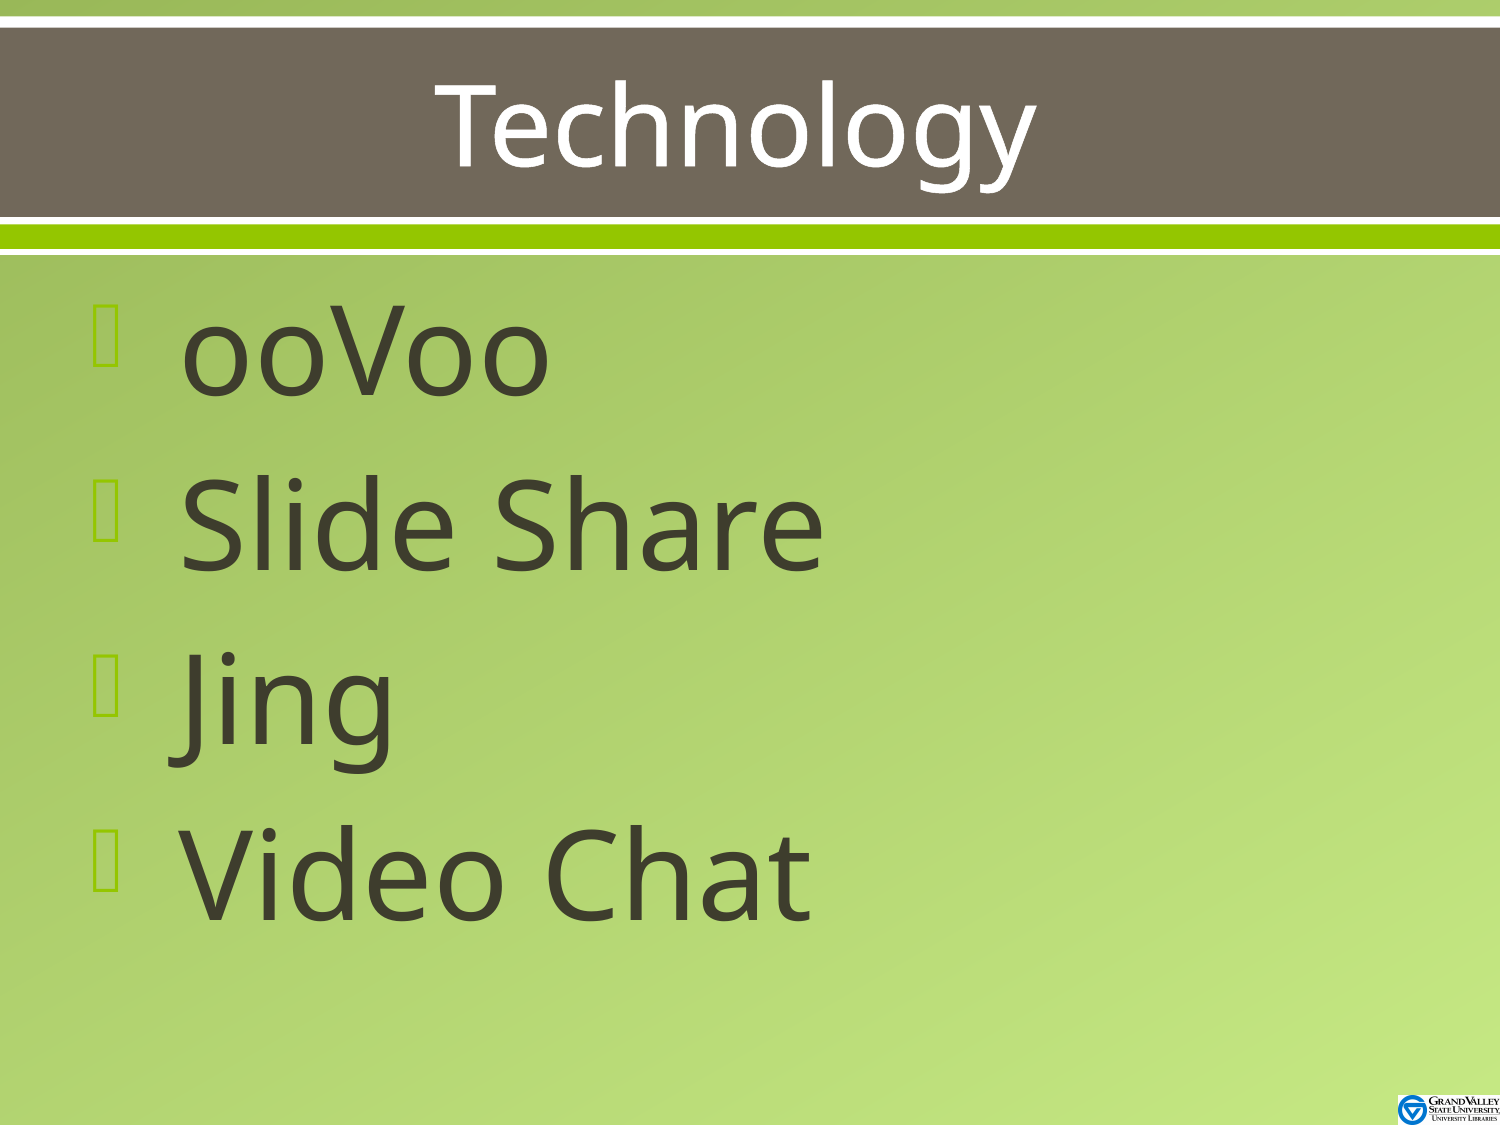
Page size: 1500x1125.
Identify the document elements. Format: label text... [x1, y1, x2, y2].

picture [1398, 1095, 1500, 1125]
title Technology [75, 29, 1425, 213]
list ooVoo Slide Share Jing Video Chat [74, 262, 1426, 1006]
